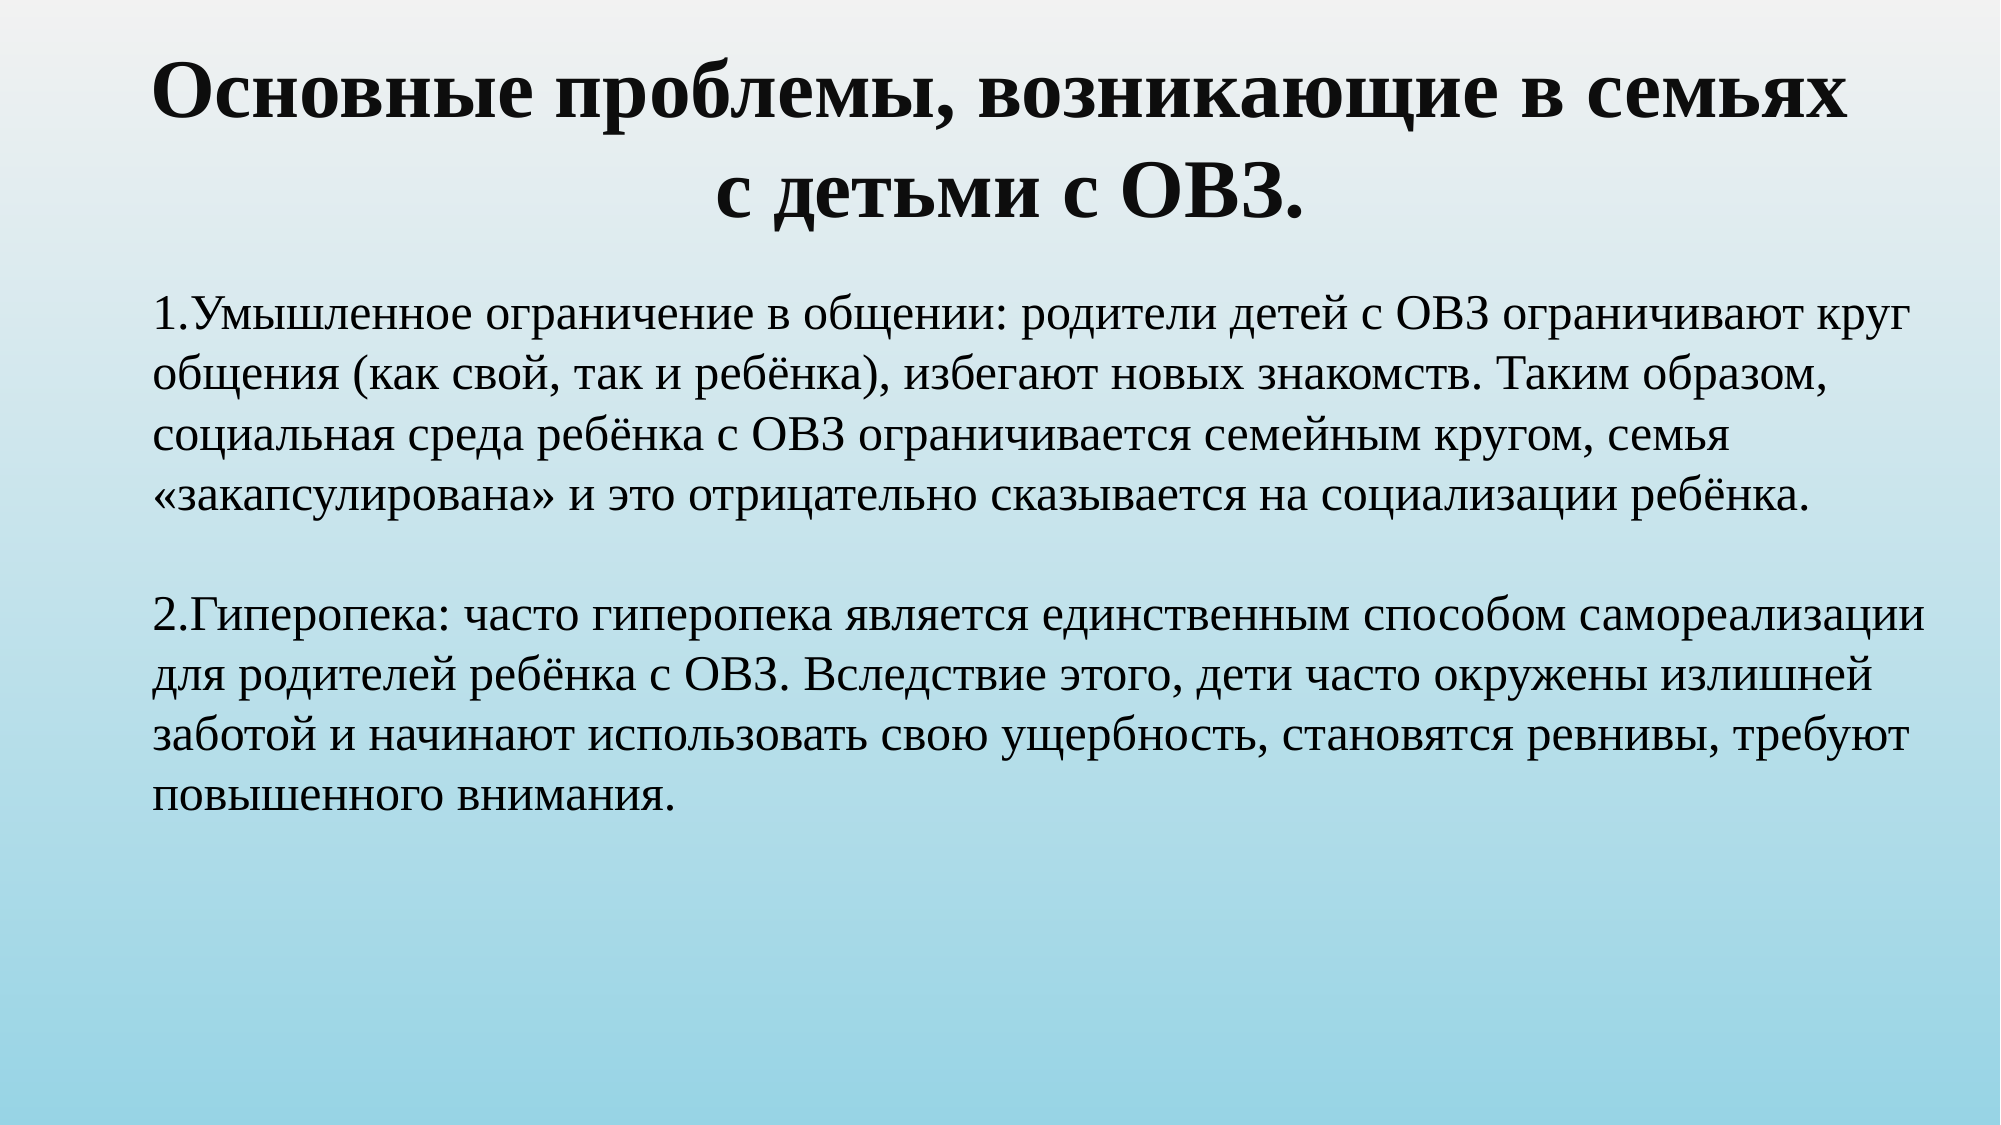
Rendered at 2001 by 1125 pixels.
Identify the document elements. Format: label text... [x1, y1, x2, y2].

text_box 1.Умышленное ограничение в общении: родители детей с ОВЗ ограничивают круг общения (как свой, так и ребёнка), избегают новых знакомств. Таким образом, социальная среда ребёнка с ОВЗ ограничивается семейным кругом, семья «закапсулирована» и это отрицательно сказывается на социализации ребёнка. 2.Гиперопека: часто гиперопека является единственным способом самореализации для родителей ребёнка с ОВЗ. Вследствие этого, дети часто окружены излишней заботой и начинают использовать свою ущербность, становятся ревнивы, требуют повышенного внимания. [137, 272, 1943, 828]
text_box Основные проблемы, возникающие в семьях с детьми с ОВЗ. [0, 26, 2000, 242]
